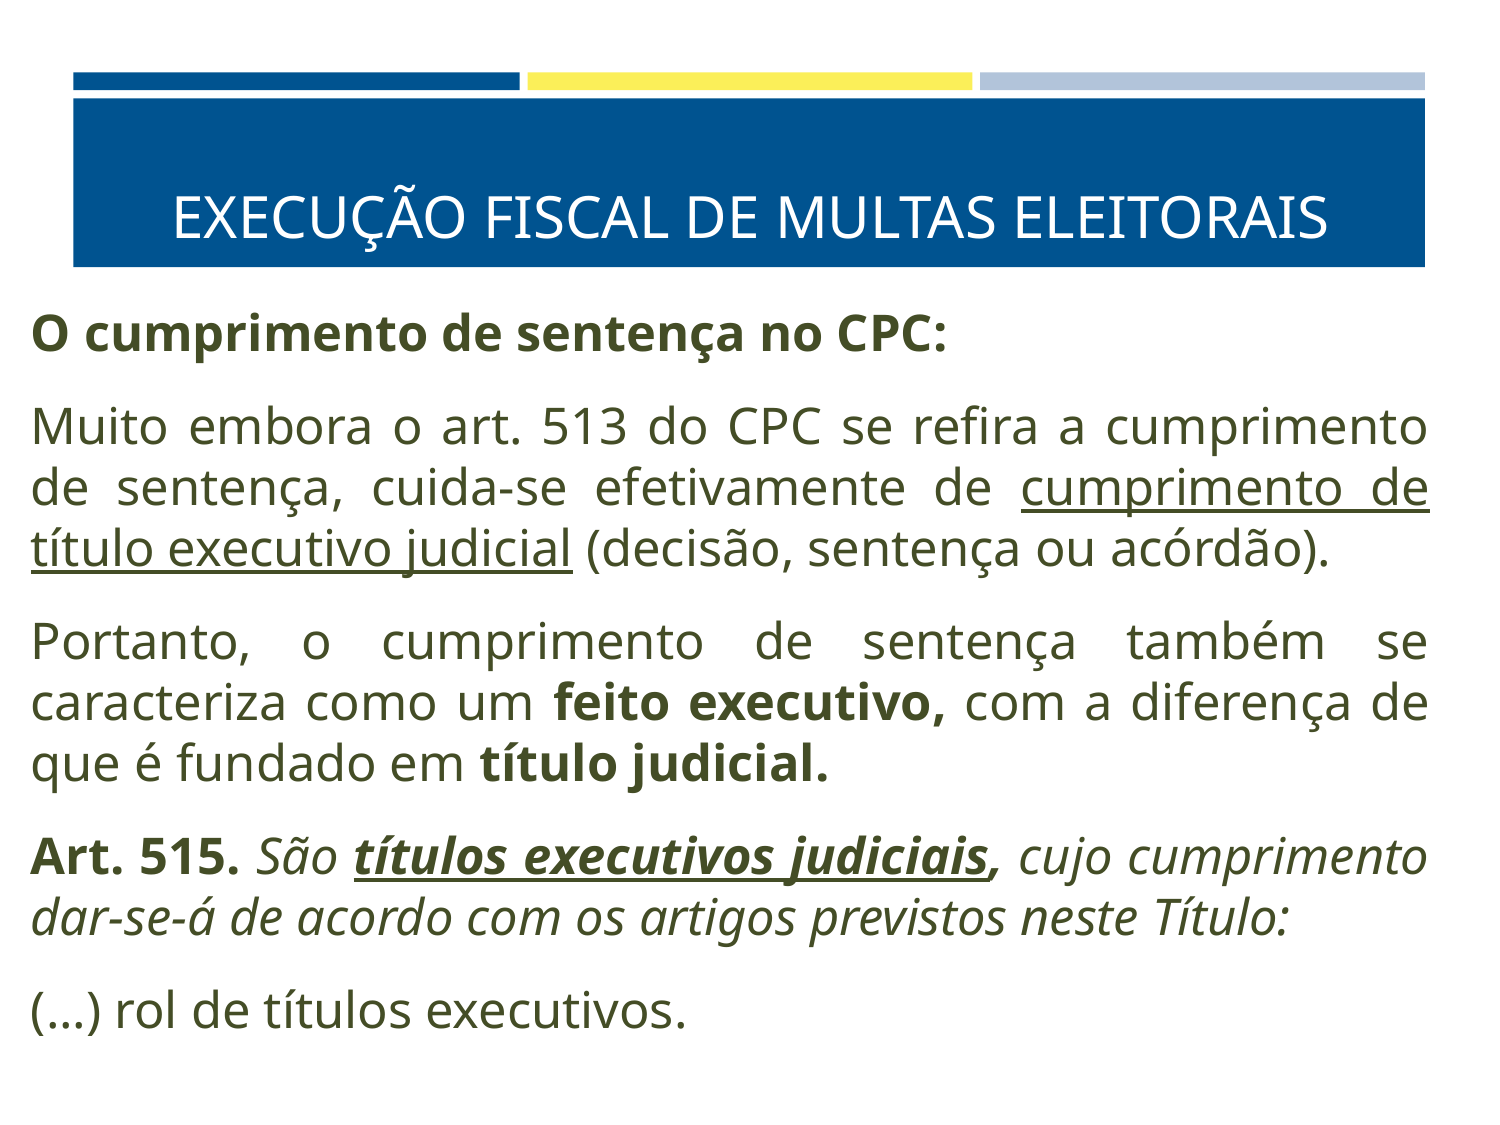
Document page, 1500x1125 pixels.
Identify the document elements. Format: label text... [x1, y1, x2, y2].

list O cumprimento de sentença no CPC: Muito embora o art. 513 do CPC se refira a cumprimento de sentença, cuida-se efetivamente de cumprimento de título executivo judicial (decisão, sentença ou acórdão). Portanto, o cumprimento de sentença também se caracteriza como um feito executivo, com a diferença de que é fundado em título judicial. Art. 515. São títulos executivos judiciais, cujo cumprimento dar-se-á de acordo com os artigos previstos neste Título: (...) rol de títulos executivos. [15, 293, 1446, 1097]
title EXECUÇÃO FISCAL DE MULTAS ELEITORAIS [95, 112, 1406, 259]
